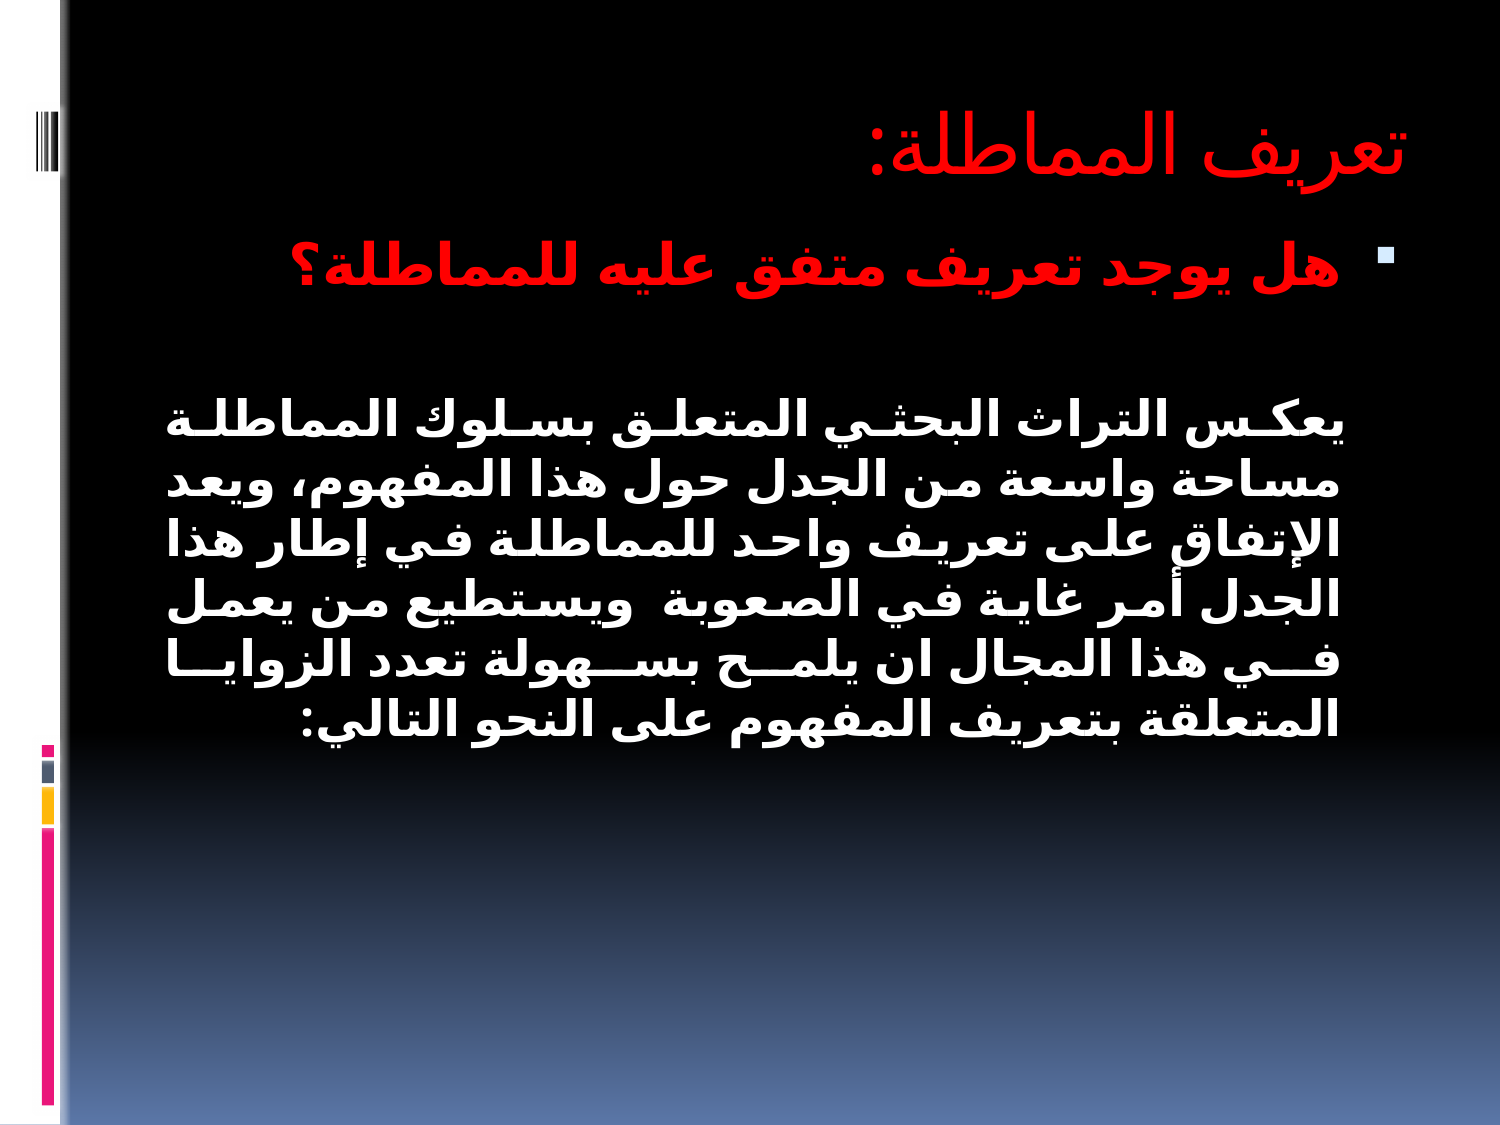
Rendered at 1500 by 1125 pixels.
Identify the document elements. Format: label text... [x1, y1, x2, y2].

list هل يوجد تعريف متفق عليه للمماطلة؟ يعكس التراث البحثي المتعلق بسلوك المماطلة مساحة واسعة من الجدل حول هذا المفهوم، ويعد الإتفاق على تعريف واحد للمماطلة في إطار هذا الجدل أمر غاية في الصعوبة ويستطيع من يعمل في هذا المجال ان يلمح بسهولة تعدد الزوايا المتعلقة بتعريف المفهوم على النحو التالي: [150, 219, 1425, 1043]
title تعريف المماطلة: [150, 83, 1425, 219]
